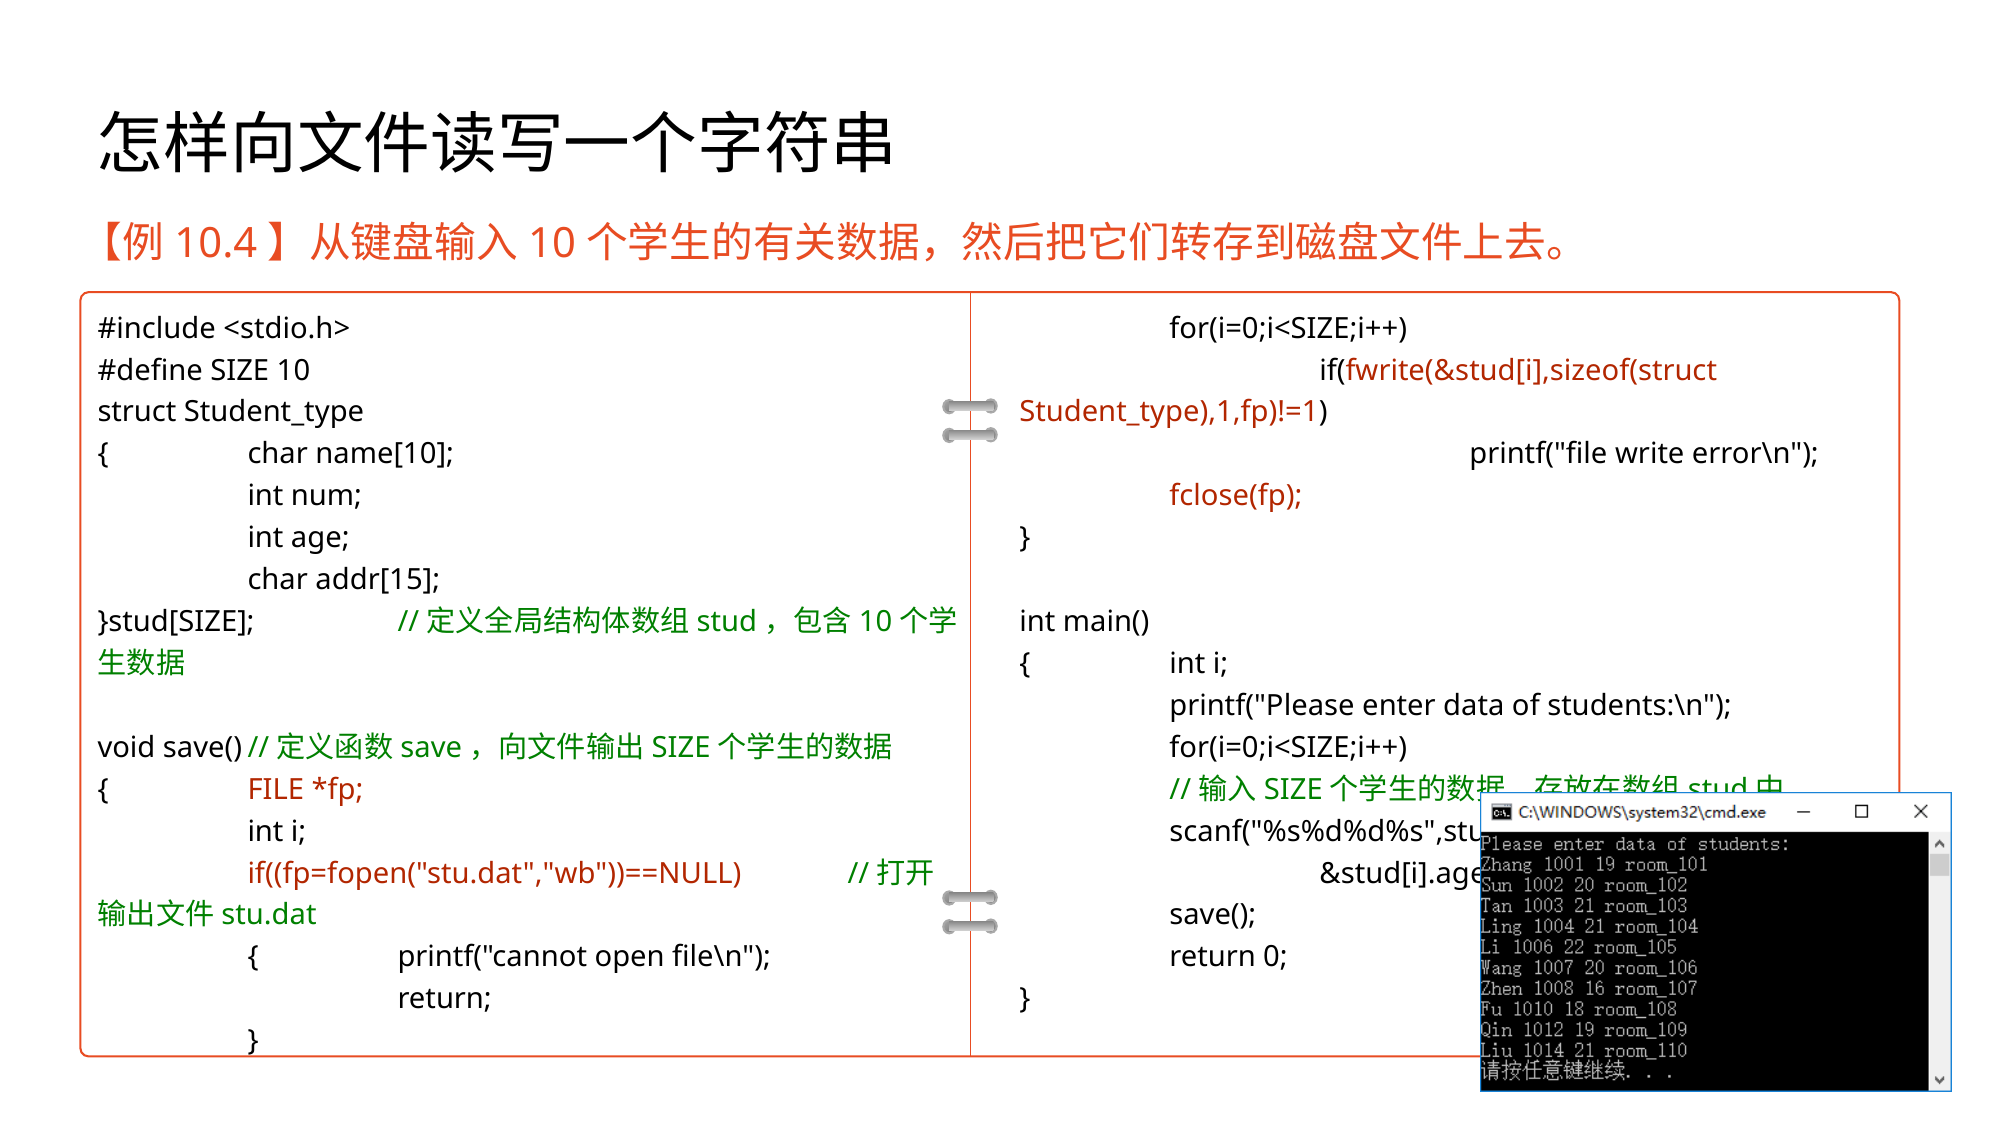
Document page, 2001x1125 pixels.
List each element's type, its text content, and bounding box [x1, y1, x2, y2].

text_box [943, 890, 997, 934]
text_box #include <stdio.h> #define SIZE 10 struct Student_type { char name[10]; int num; int age; char addr[15]; }stud[SIZE]; //定义全局结构体数组stud，包含10个学生数据 void save() //定义函数save，向文件输出SIZE个学生的数据 { FILE *fp; int i; if((fp=fopen("stu.dat","wb"))==NULL) //打开输出文件stu.dat { printf("cannot open file\n"); return; } for(i=0;i<SIZE;i++) if(fwrite(&stud[i],sizeof(struct Student_type),1,fp)!=1) printf("file write error\n"); fclose(fp); } int main() { int i; printf("Please enter data of students:\n"); for(i=0;i<SIZE;i++) //输入SIZE个学生的数据，存放在数组stud中 scanf("%s%d%d%s",stud[i].name,&stud[i].num, &stud[i].age,stud[i].addr); save(); return 0; } [79, 291, 1901, 1058]
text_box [943, 399, 997, 443]
list 【例10.4】从键盘输入10个学生的有关数据，然后把它们转存到磁盘文件上去。 [65, 198, 1946, 298]
title 怎样向文件读写一个字符串 [81, 36, 1807, 198]
picture [1480, 792, 1952, 1092]
